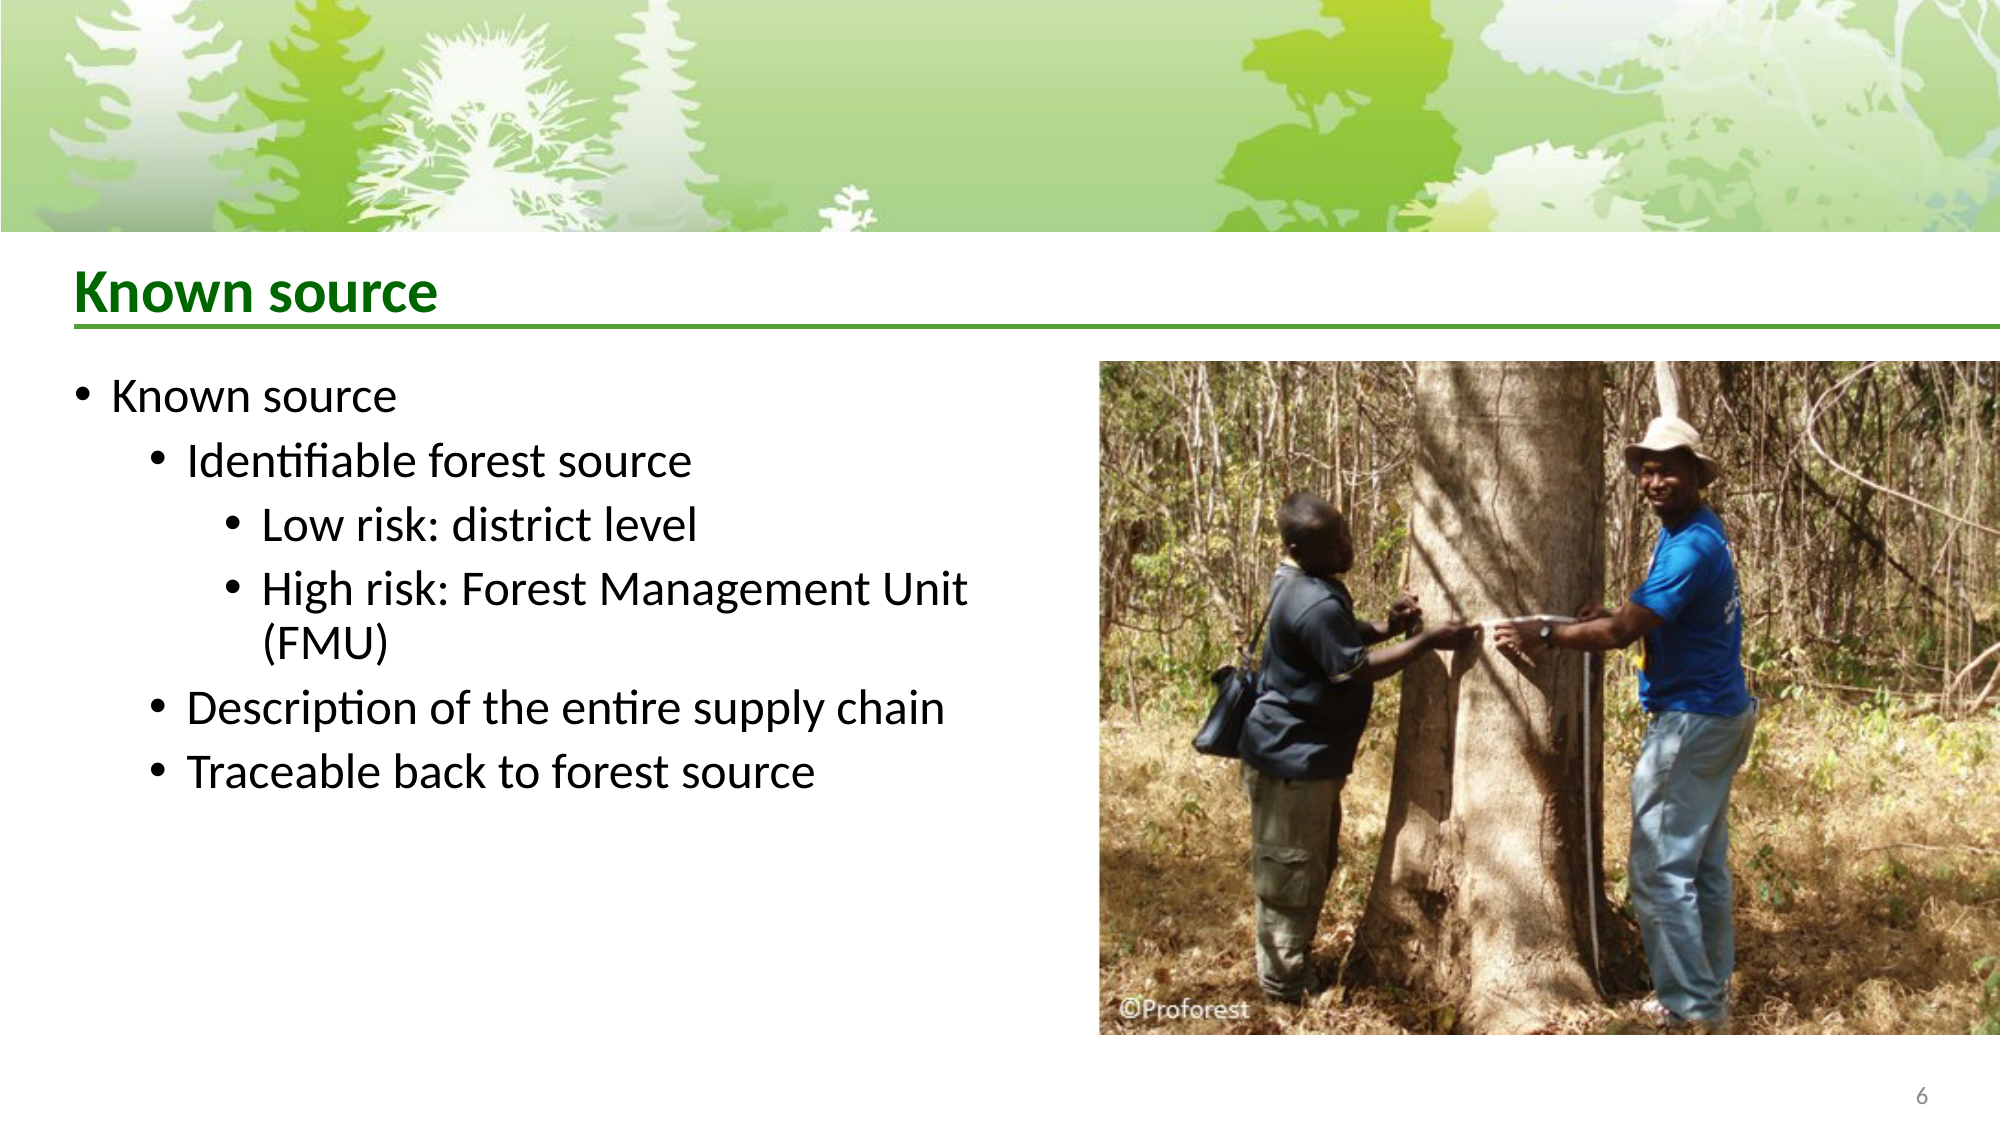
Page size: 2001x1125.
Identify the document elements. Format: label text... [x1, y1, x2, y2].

list Known source Identifiable forest source Low risk: district level High risk: Forest Management Unit (FMU) Description of the entire supply chain Traceable back to forest source [59, 362, 1020, 1105]
picture [0, 0, 2000, 232]
title Known source [59, 198, 1410, 386]
picture [1098, 361, 2000, 1035]
slide_number 6 [1493, 1065, 1944, 1125]
